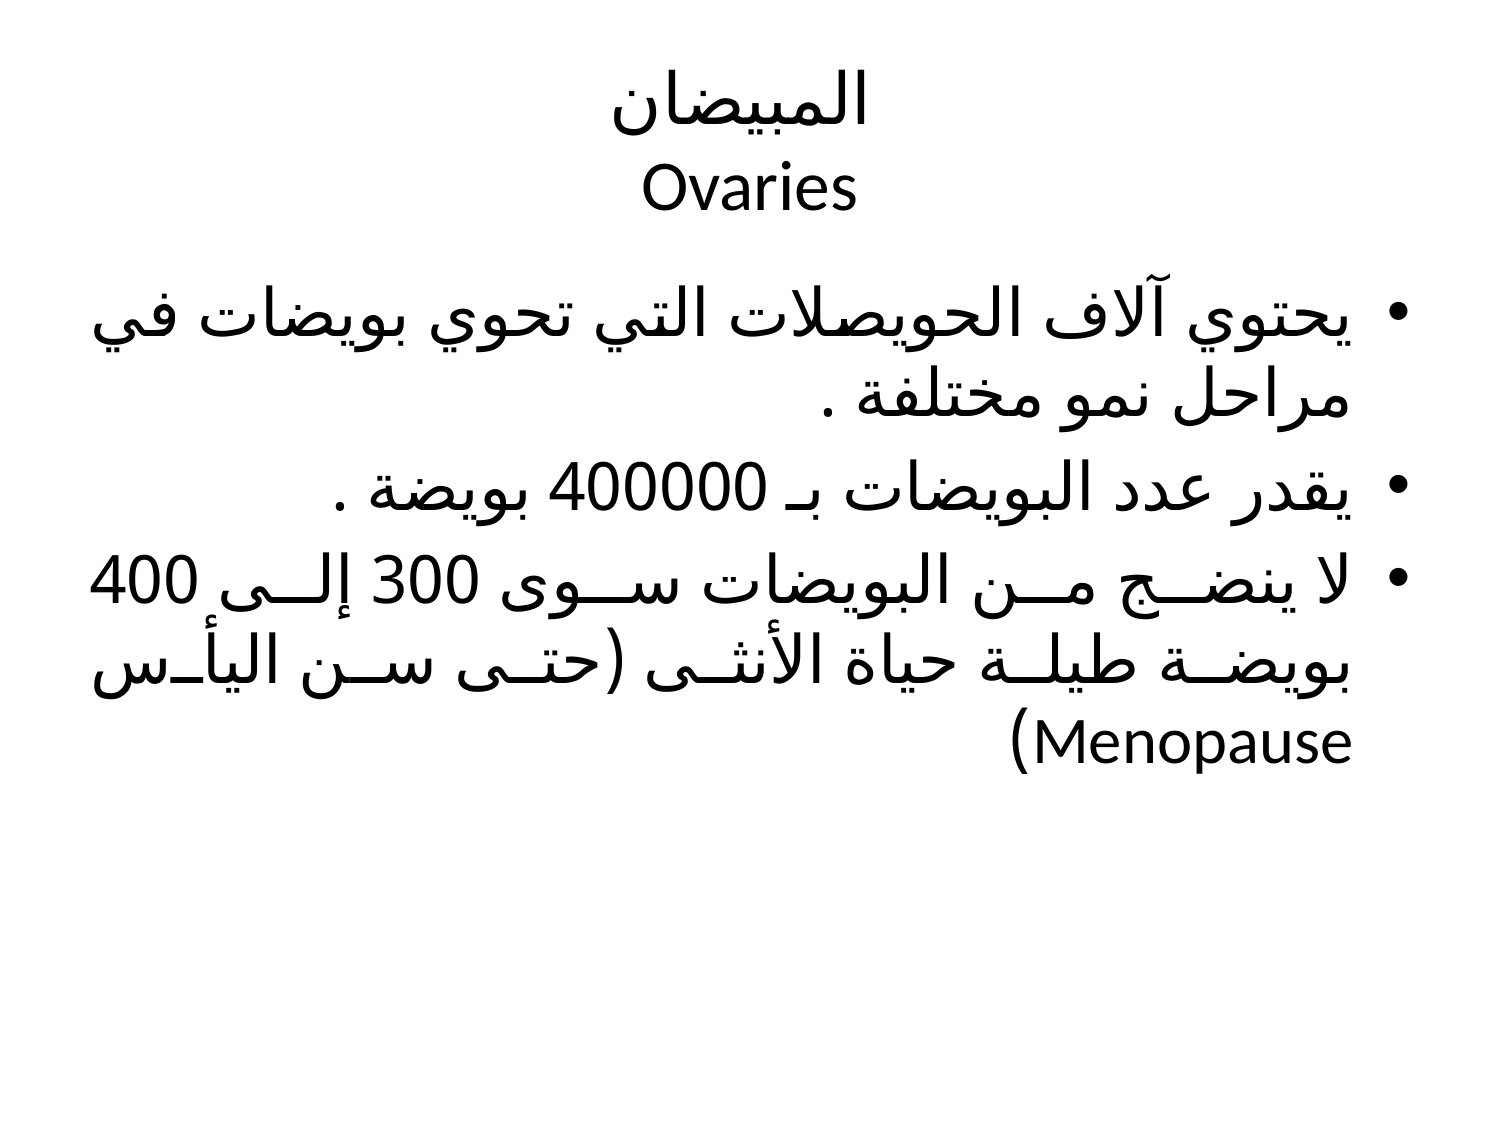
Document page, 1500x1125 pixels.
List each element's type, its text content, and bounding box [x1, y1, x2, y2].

list يحتوي آلاف الحويصلات التي تحوي بويضات في مراحل نمو مختلفة . يقدر عدد البويضات بـ 400000 بويضة . لا ينضج من البويضات سوى 300 إلى 400 بويضة طيلة حياة الأنثى (حتى سن اليأس Menopause) [75, 262, 1425, 1005]
title المبيضان Ovaries [75, 45, 1425, 233]
